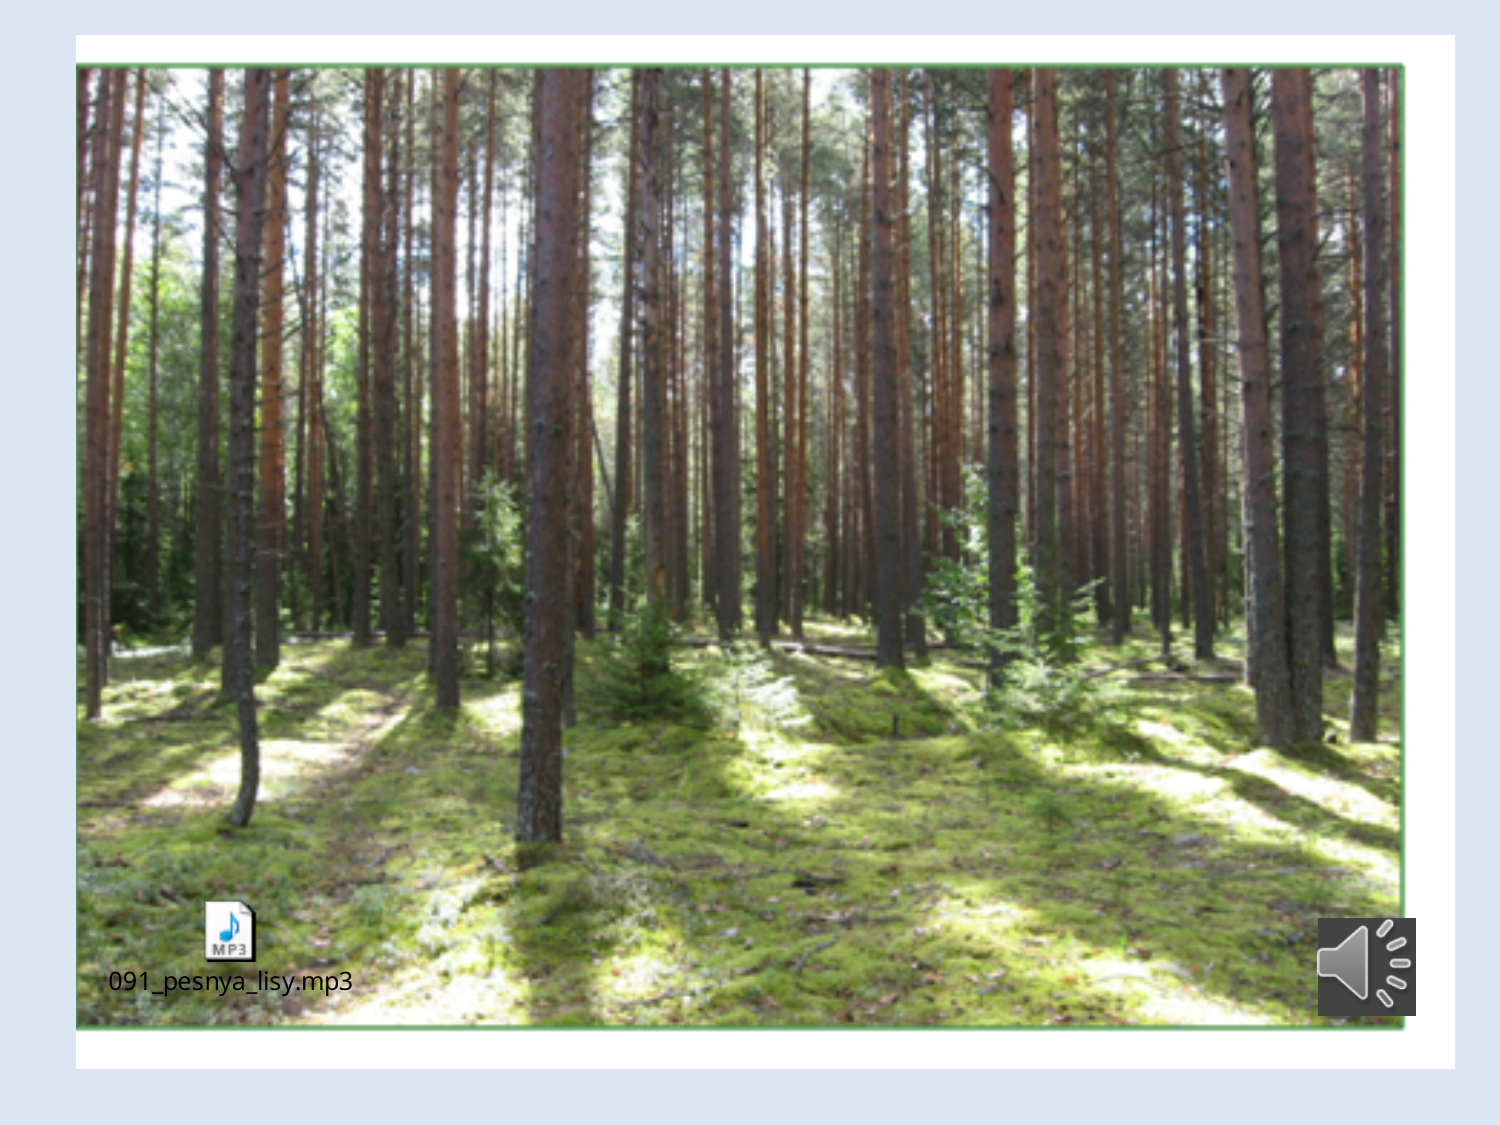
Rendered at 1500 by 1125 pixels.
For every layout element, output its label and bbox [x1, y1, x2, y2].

text_box [88, 892, 375, 1006]
picture [76, 34, 1455, 1069]
